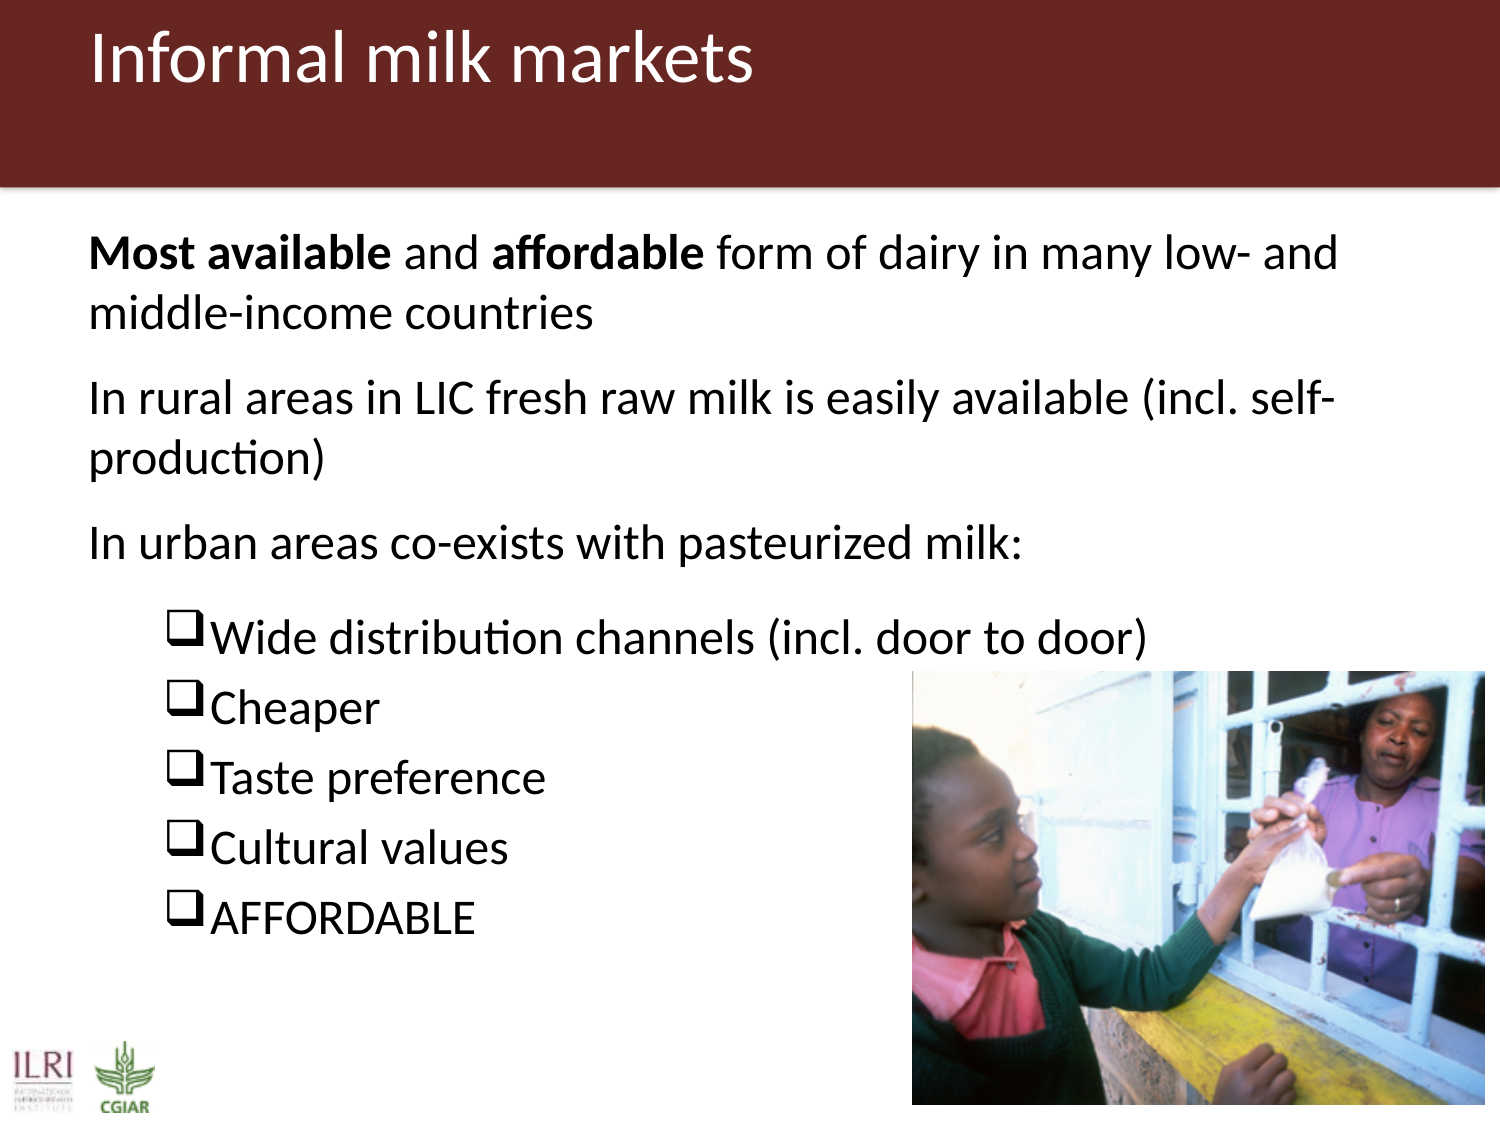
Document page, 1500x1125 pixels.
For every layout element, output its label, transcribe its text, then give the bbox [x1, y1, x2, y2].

title Informal milk markets [75, 0, 1425, 188]
picture [912, 671, 1485, 1105]
list Most available and affordable form of dairy in many low- and middle-income countries In rural areas in LIC fresh raw milk is easily available (incl. self-production) In urban areas co-exists with pasteurized milk: Wide distribution channels (incl. door to door) Cheaper Taste preference Cultural values AFFORDABLE [73, 212, 1424, 1100]
picture [94, 1100, 155, 1113]
picture [12, 1049, 74, 1113]
